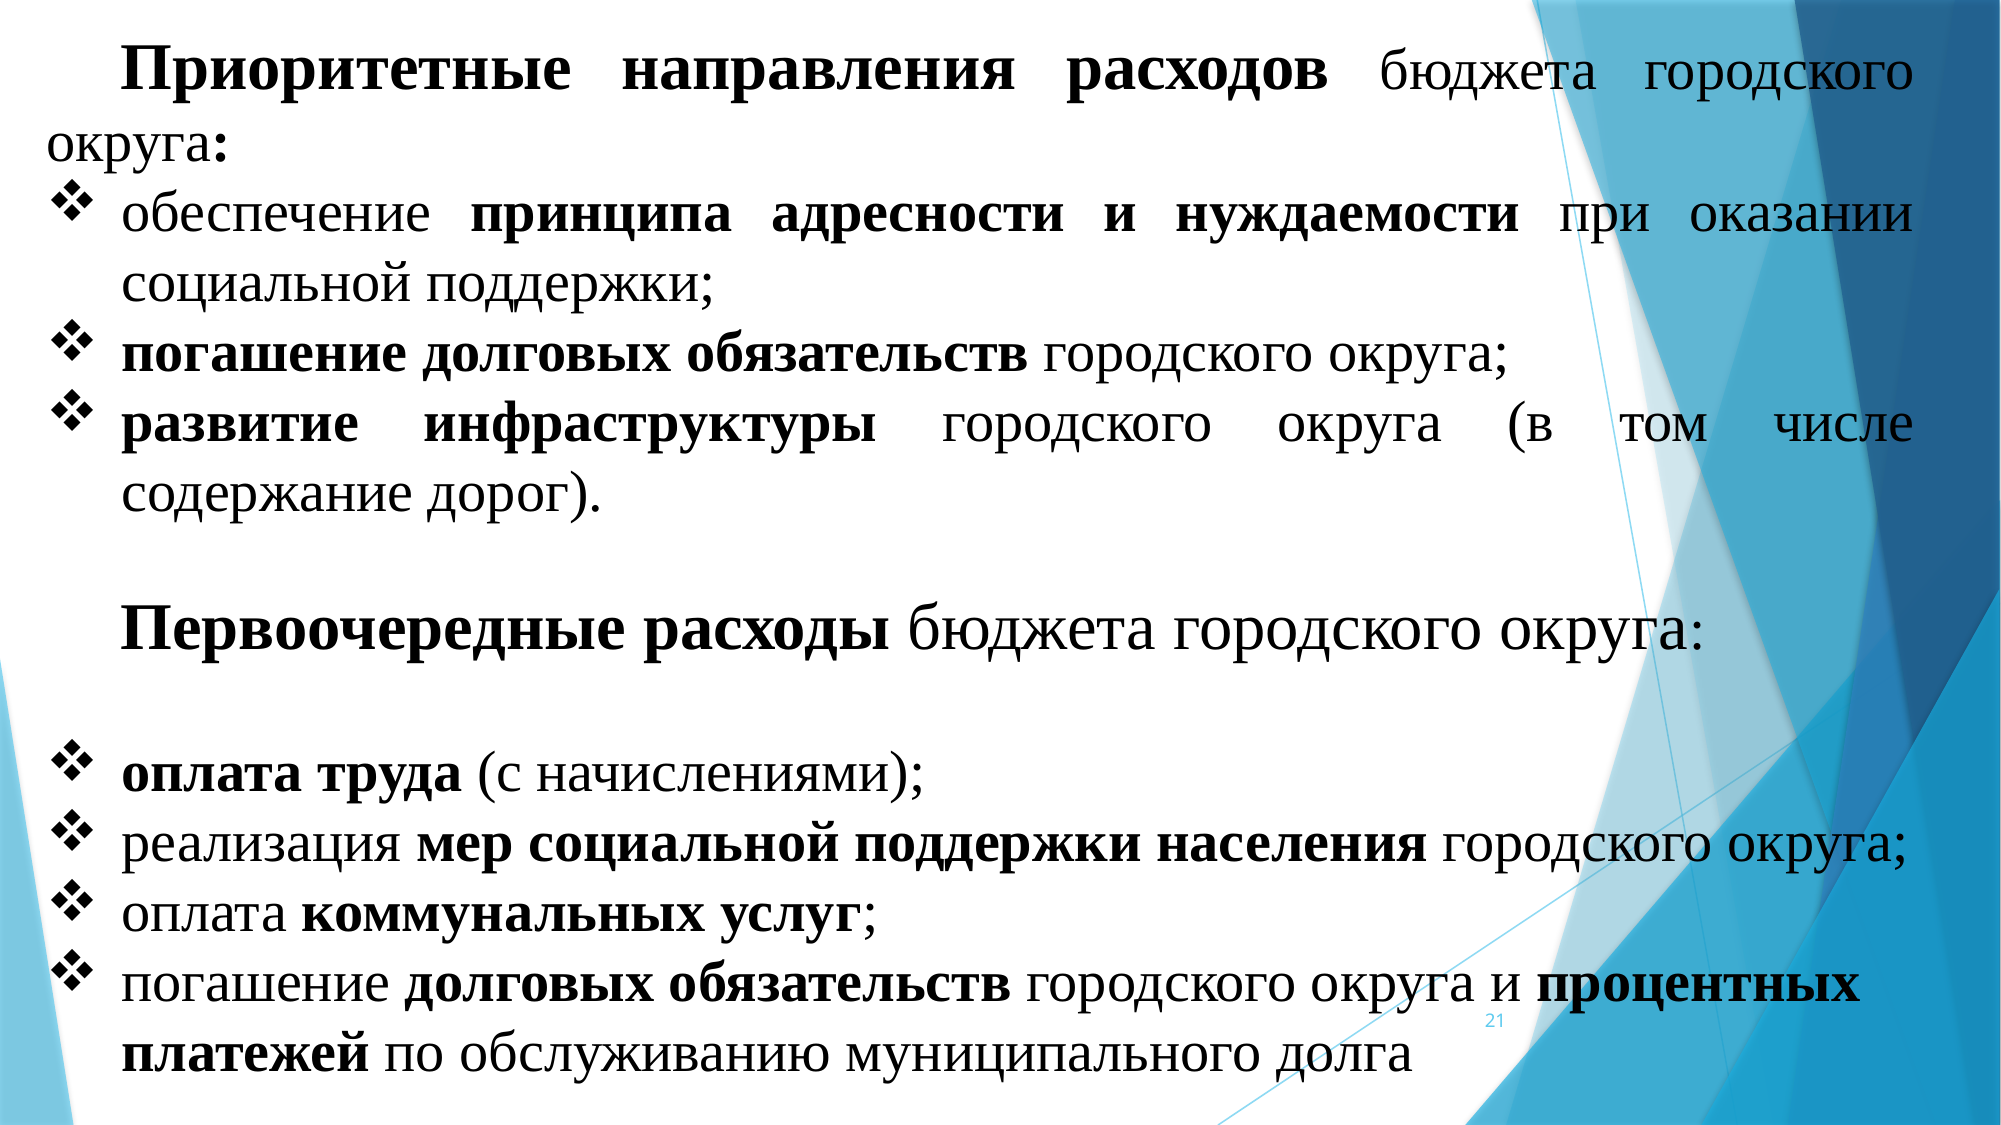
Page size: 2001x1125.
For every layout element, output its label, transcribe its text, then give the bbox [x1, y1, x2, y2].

text_box Приоритетные направления расходов бюджета городского округа: обеспечение принципа адресности и нуждаемости при оказании социальной поддержки; погашение долговых обязательств городского округа; развитие инфраструктуры городского округа (в том числе содержание дорог). Первоочередные расходы бюджета городского округа: оплата труда (с начислениями); реализация мер социальной поддержки населения городского округа; оплата коммунальных услуг; погашение долговых обязательств городского округа и процентных платежей по обслуживанию муниципального долга [31, 15, 1930, 1091]
slide_number 21 [1409, 991, 1522, 1051]
